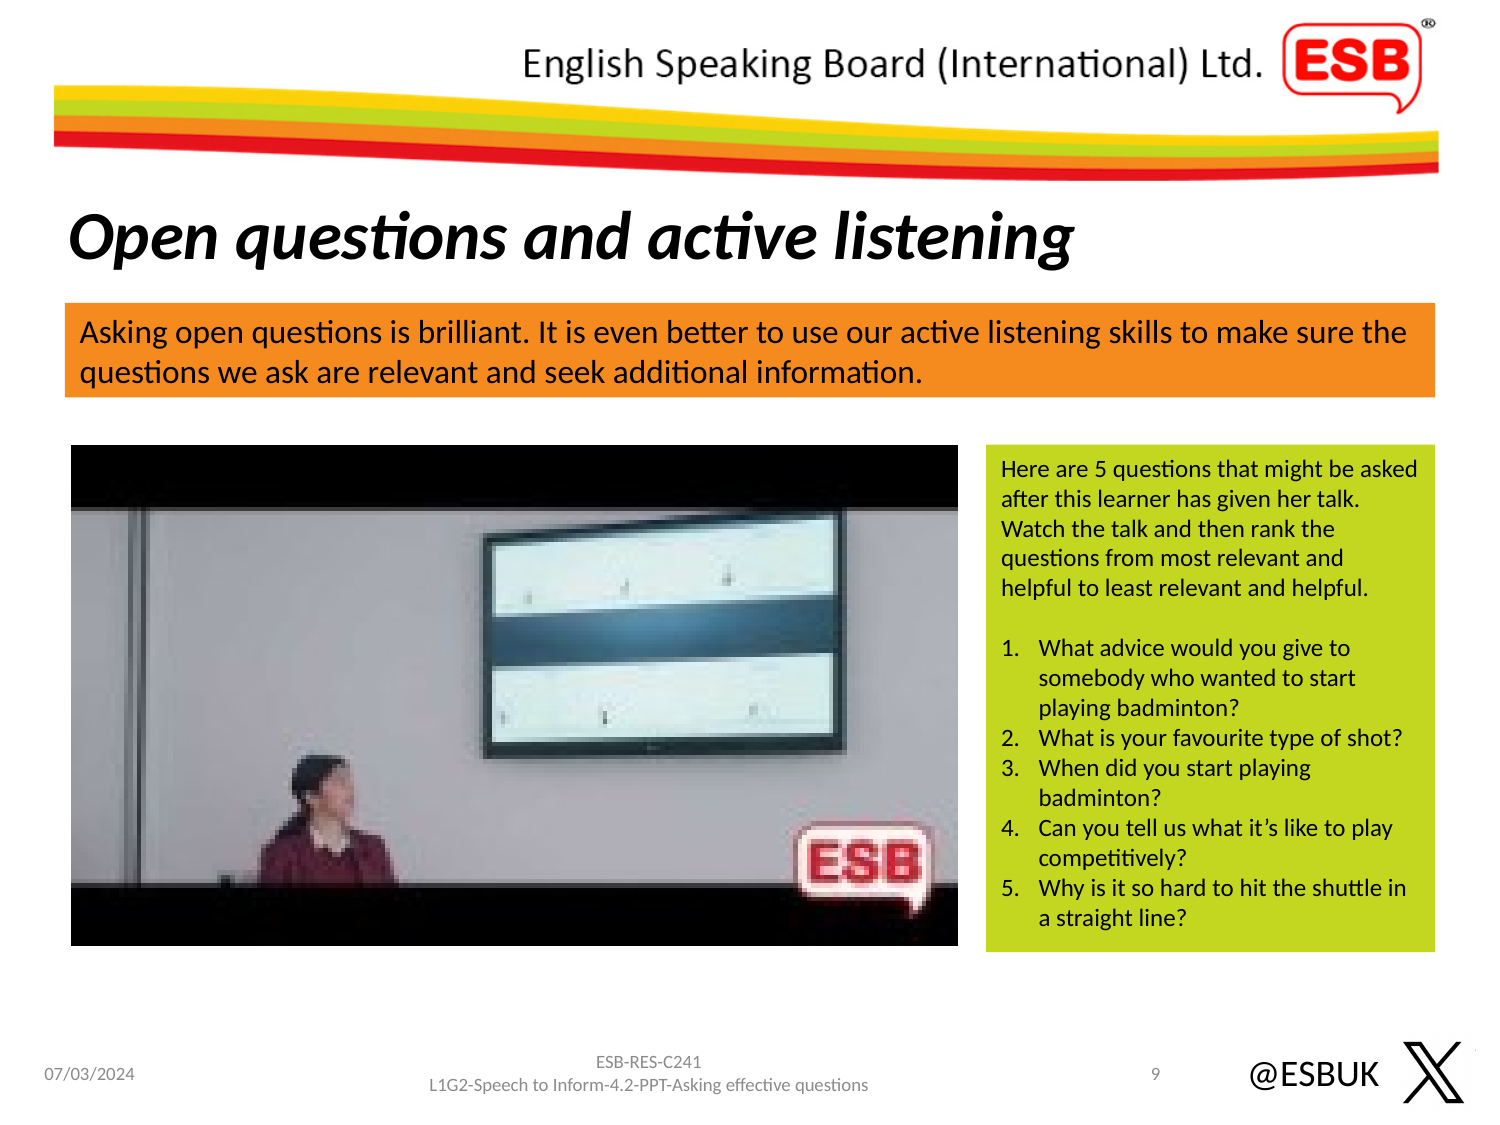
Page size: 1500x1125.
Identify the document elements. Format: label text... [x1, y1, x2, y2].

slide_number 9 [930, 1042, 1176, 1103]
title Open questions and active listening [53, 172, 1347, 303]
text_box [70, 444, 959, 947]
picture [0, 0, 1500, 189]
text_box Asking open questions is brilliant. It is even better to use our active listening skills to make sure the questions we ask are relevant and seek additional information. [64, 302, 1436, 398]
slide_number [29, 1042, 367, 1103]
footer ESB-RES-C241 L1G2-Speech to Inform-4.2-PPT-Asking effective questions [395, 1042, 902, 1103]
text_box Here are 5 questions that might be asked after this learner has given her talk. Watch the talk and then rank the questions from most relevant and helpful to least relevant and helpful. What advice would you give to somebody who wanted to start playing badminton? What is your favourite type of shot? When did you start playing badminton? Can you tell us what it’s like to play competitively? Why is it so hard to hit the shuttle in a straight line? [985, 444, 1436, 953]
picture [1395, 1029, 1476, 1116]
